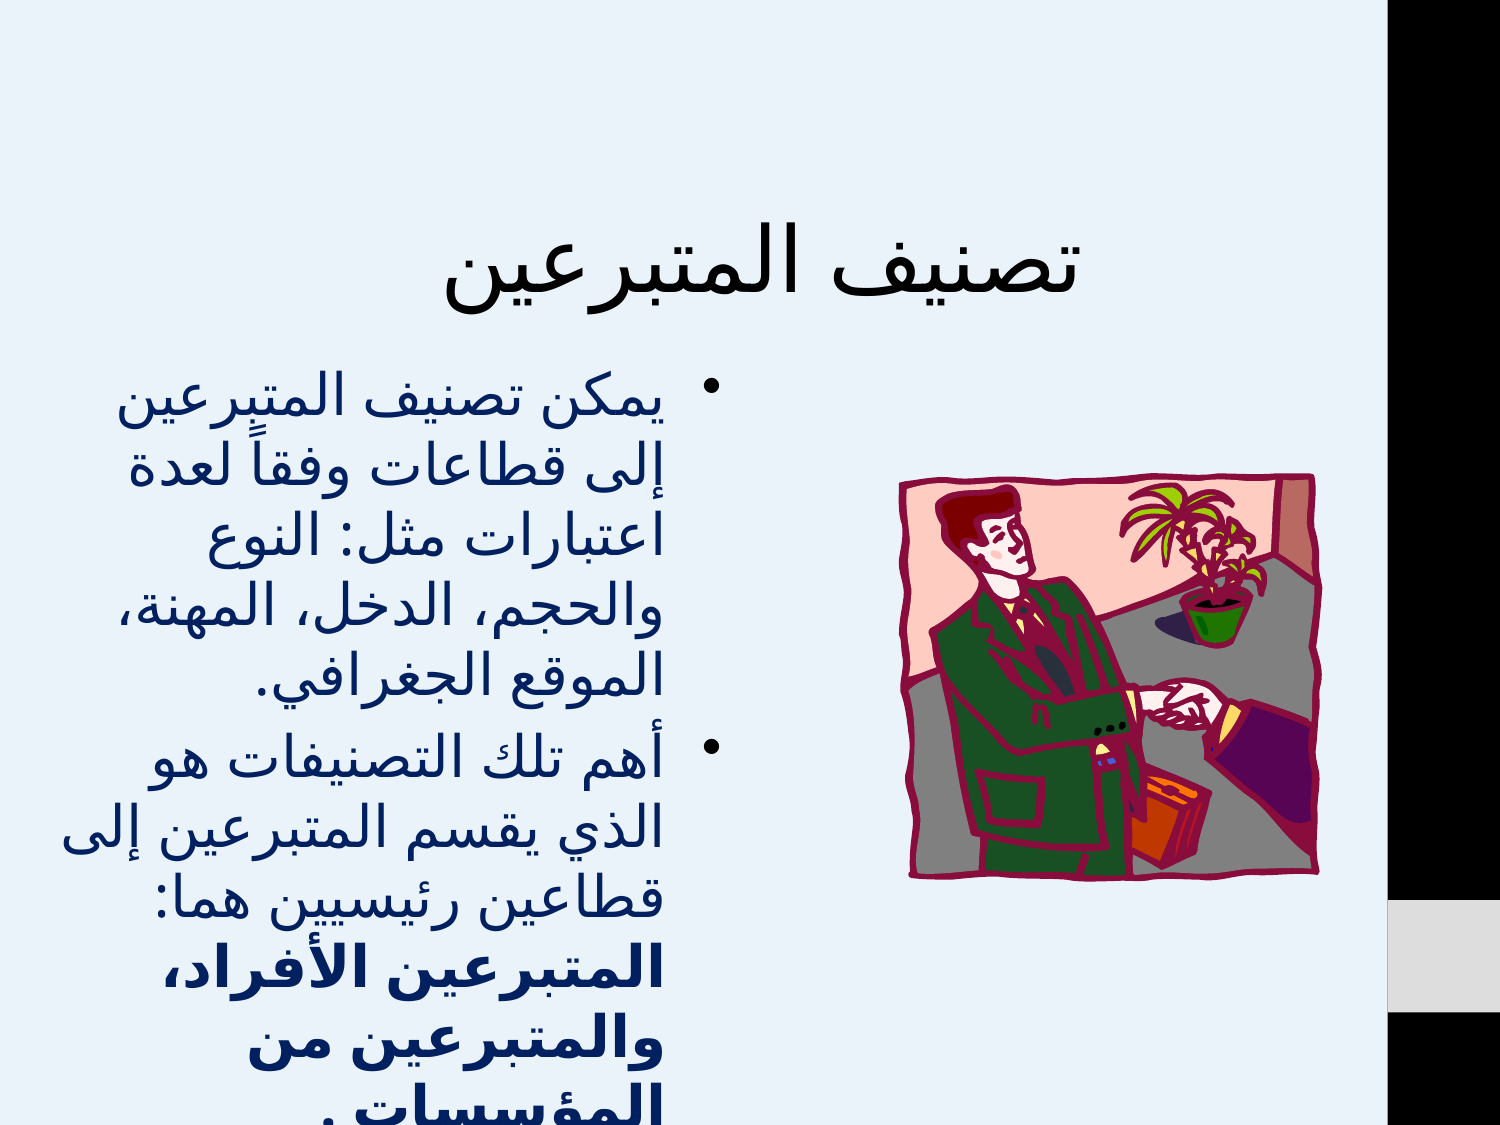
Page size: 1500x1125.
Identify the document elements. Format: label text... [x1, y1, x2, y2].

picture [896, 471, 1325, 884]
text_box تصنيف المتبرعين [41, 162, 1459, 350]
text_box يمكن تصنيف المتبرعين إلى قطاعات وفقاً لعدة اعتبارات مثل: النوع والحجم، الدخل، المهنة، الموقع الجغرافي. أهم تلك التصنيفات هو الذي يقسم المتبرعين إلى قطاعين رئيسيين هما: المتبرعين الأفراد، والمتبرعين من المؤسسات . [41, 349, 738, 1005]
